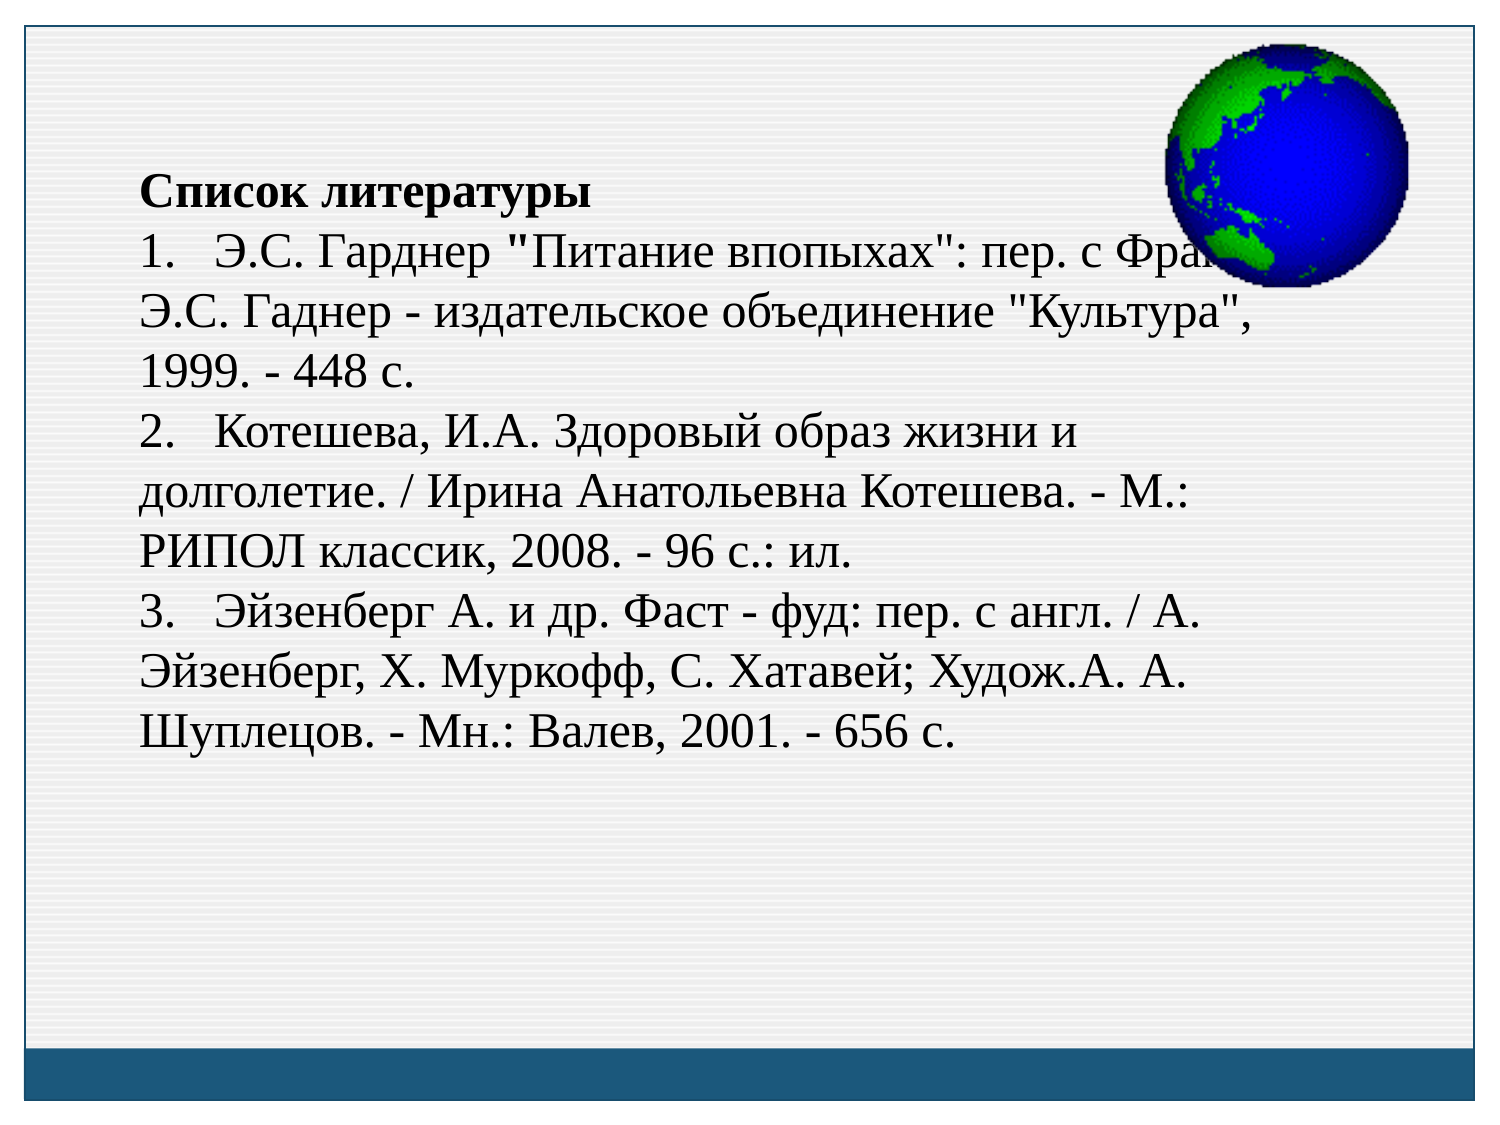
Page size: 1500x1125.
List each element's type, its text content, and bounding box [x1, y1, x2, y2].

text_box Список литературы 1. Э.С. Гарднер "Питание впопыхах": пер. с Франц. / Э.С. Гаднер - издательское объединение "Культура", 1999. - 448 с. 2. Котешева, И.А. Здоровый образ жизни и долголетие. / Ирина Анатольевна Котешева. - М.: РИПОЛ классик, 2008. - 96 с.: ил. 3. Эйзенберг А. и др. Фаст - фуд: пер. с англ. / А. Эйзенберг, Х. Муркофф, С. Хатавей; Худож.А. А. Шуплецов. - Мн.: Валев, 2001. - 656 с. [123, 149, 1317, 810]
picture [1163, 42, 1412, 291]
